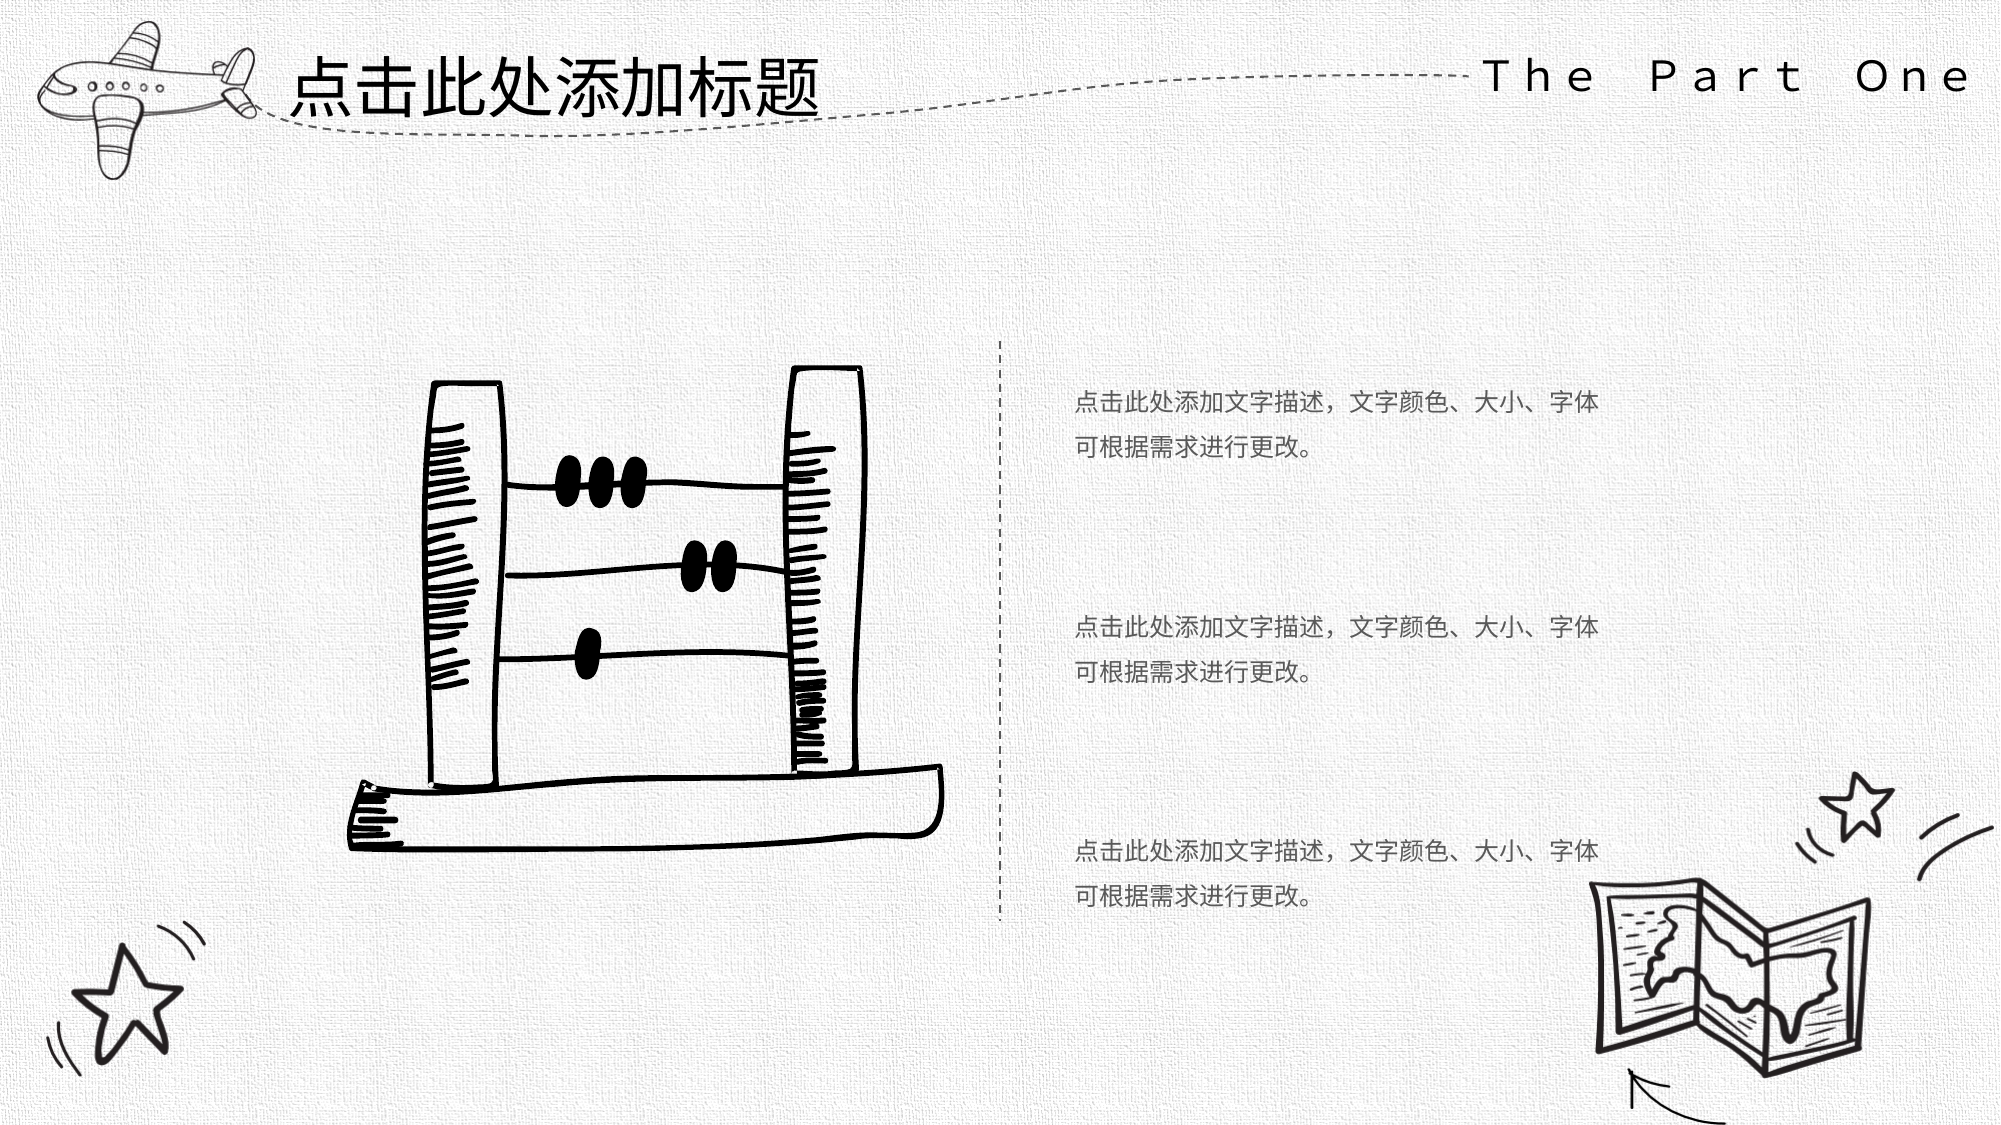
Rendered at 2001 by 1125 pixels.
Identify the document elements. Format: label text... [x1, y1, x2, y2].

text_box 点击此处添加文字描述，文字颜色、大小、字体可根据需求进行更改。 [1059, 813, 1589, 918]
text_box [554, 450, 649, 514]
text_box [37, 21, 2000, 180]
picture [0, 0, 2001, 1125]
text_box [342, 365, 951, 854]
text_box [679, 535, 738, 598]
text_box 点击此处添加文字描述，文字颜色、大小、字体可根据需求进行更改。 [1059, 588, 1629, 694]
text_box 点击此处添加文字描述，文字颜色、大小、字体可根据需求进行更改。 [1059, 364, 1629, 469]
